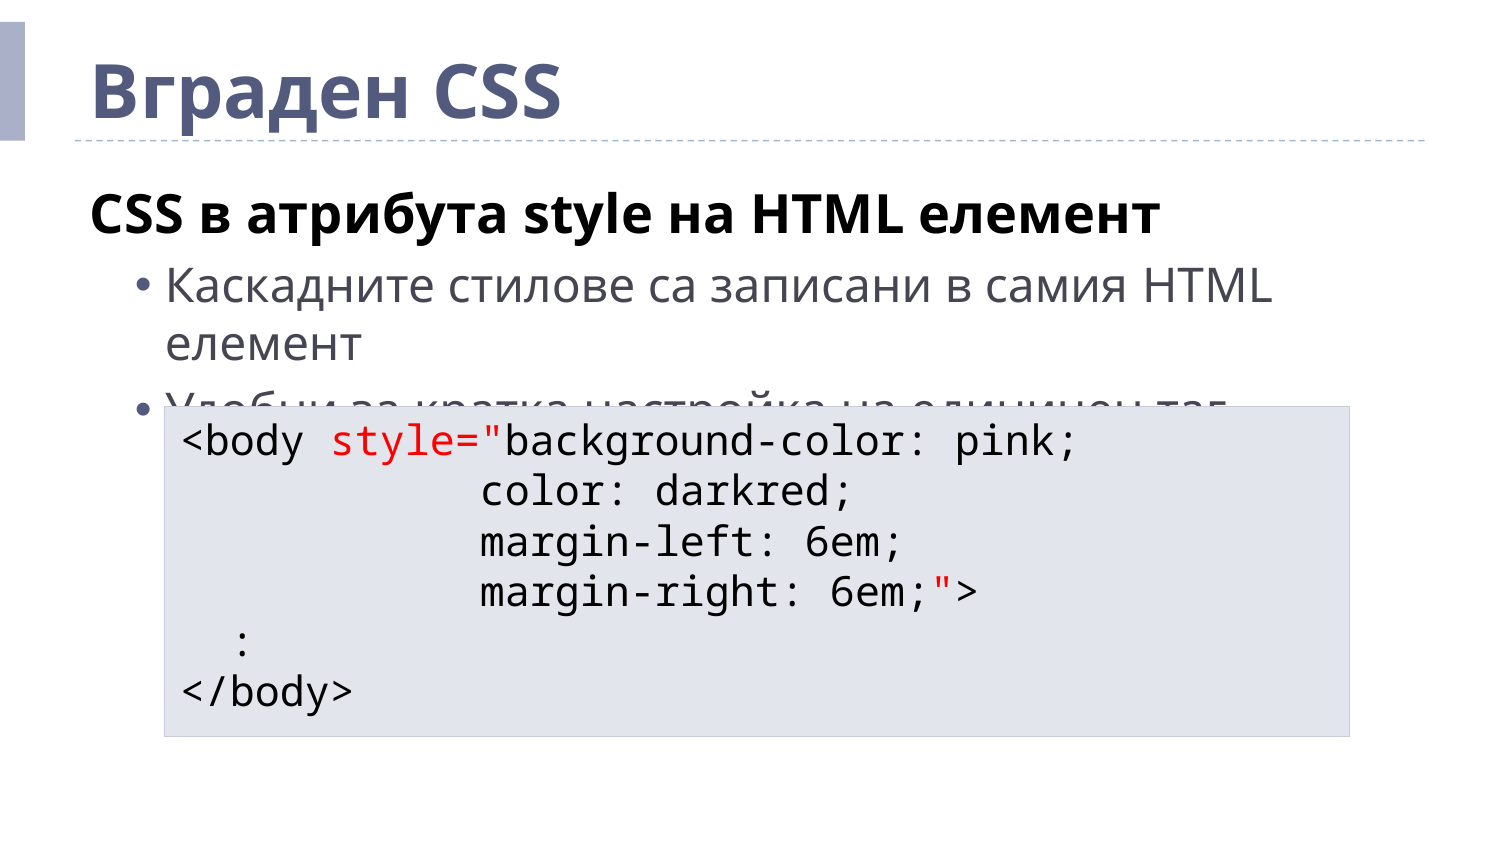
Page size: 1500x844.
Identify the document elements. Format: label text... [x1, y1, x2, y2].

list CSS в атрибута style на HTML елемент Каскадните стилове са записани в самия HTML елемент Удобни за кратка настройка на единичен таг [75, 171, 1475, 835]
text_box <body style="background-color: pink; color: darkred; margin-left: 6em; margin-right: 6em;"> : </body> [164, 406, 1350, 737]
title Вграден CSS [75, 18, 1475, 141]
